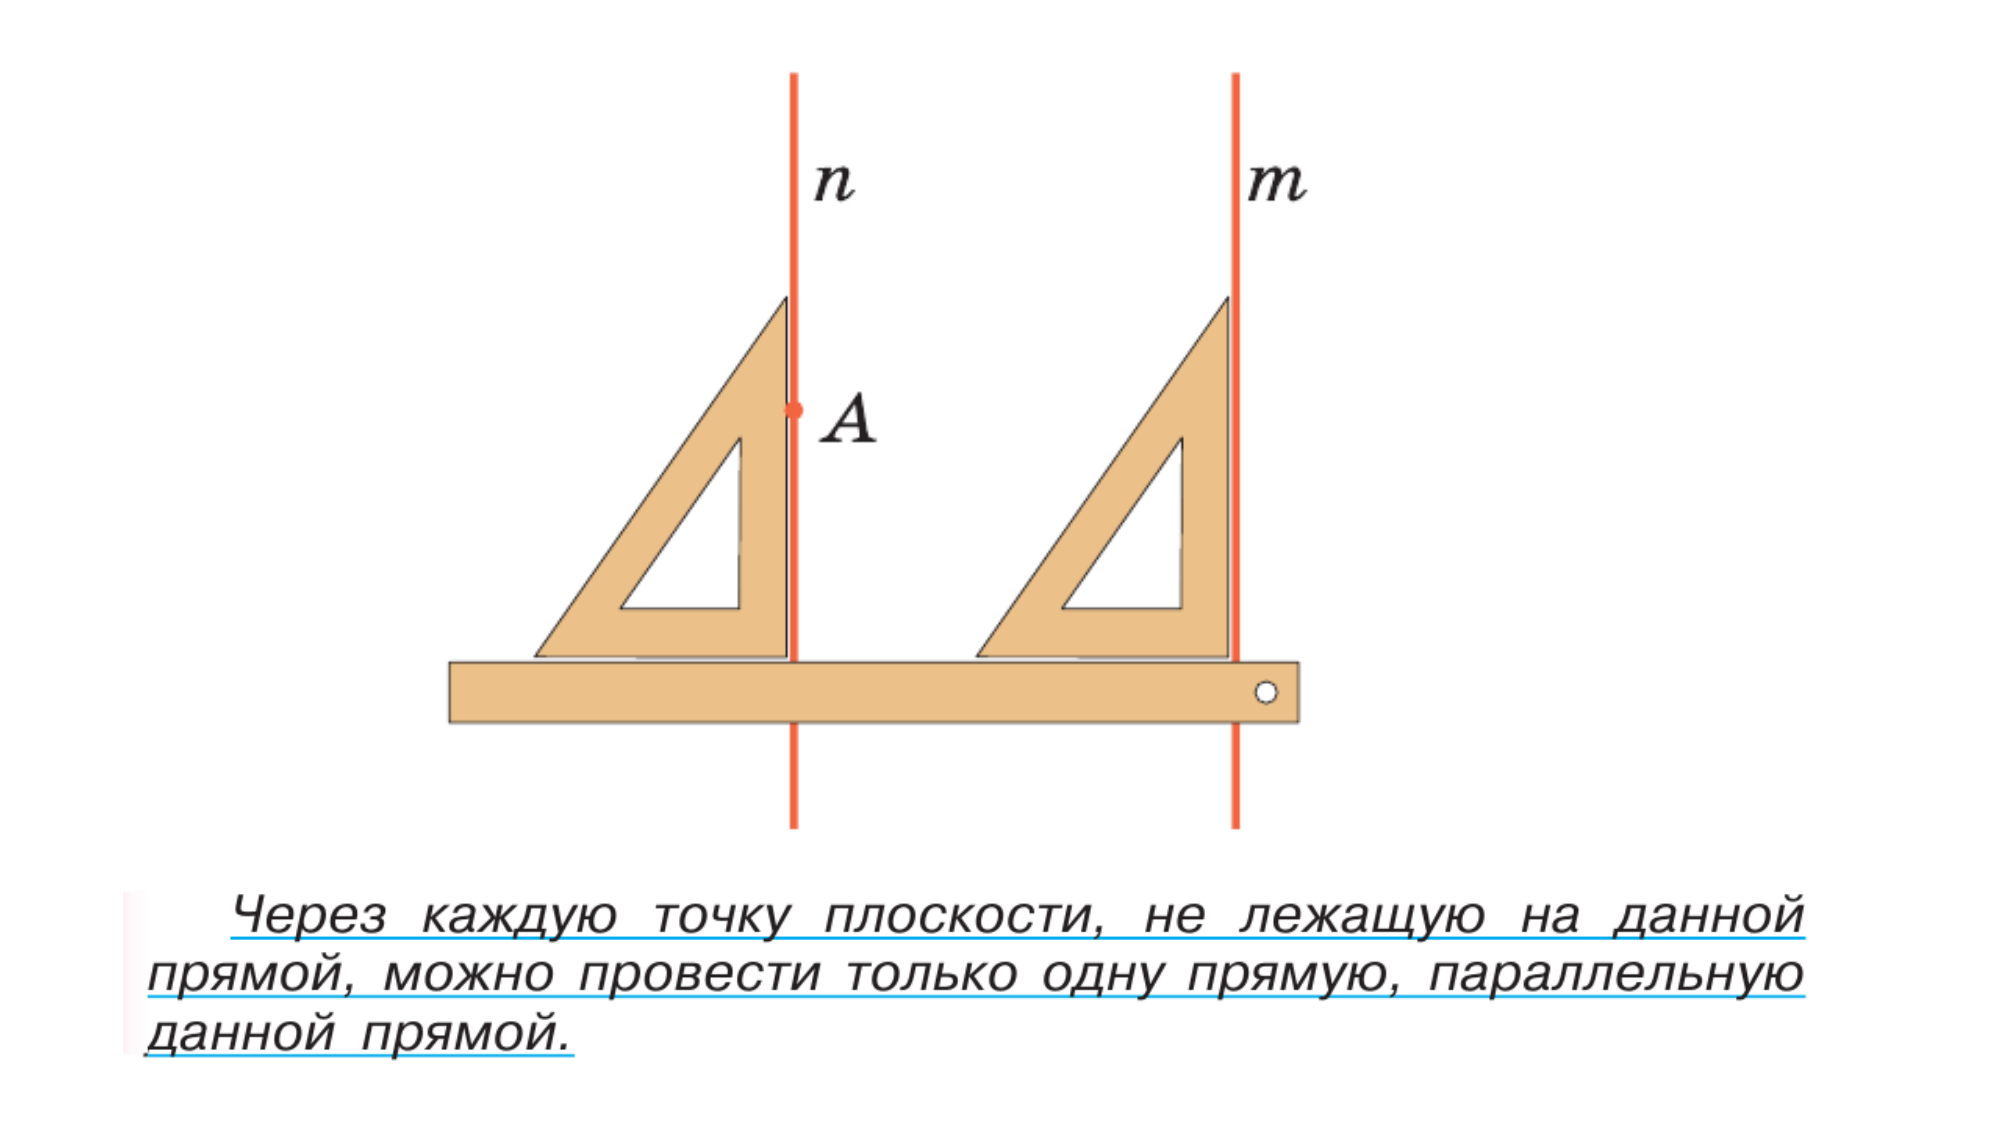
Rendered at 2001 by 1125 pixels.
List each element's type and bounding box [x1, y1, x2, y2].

picture [421, 0, 1460, 858]
picture [123, 871, 1832, 1076]
